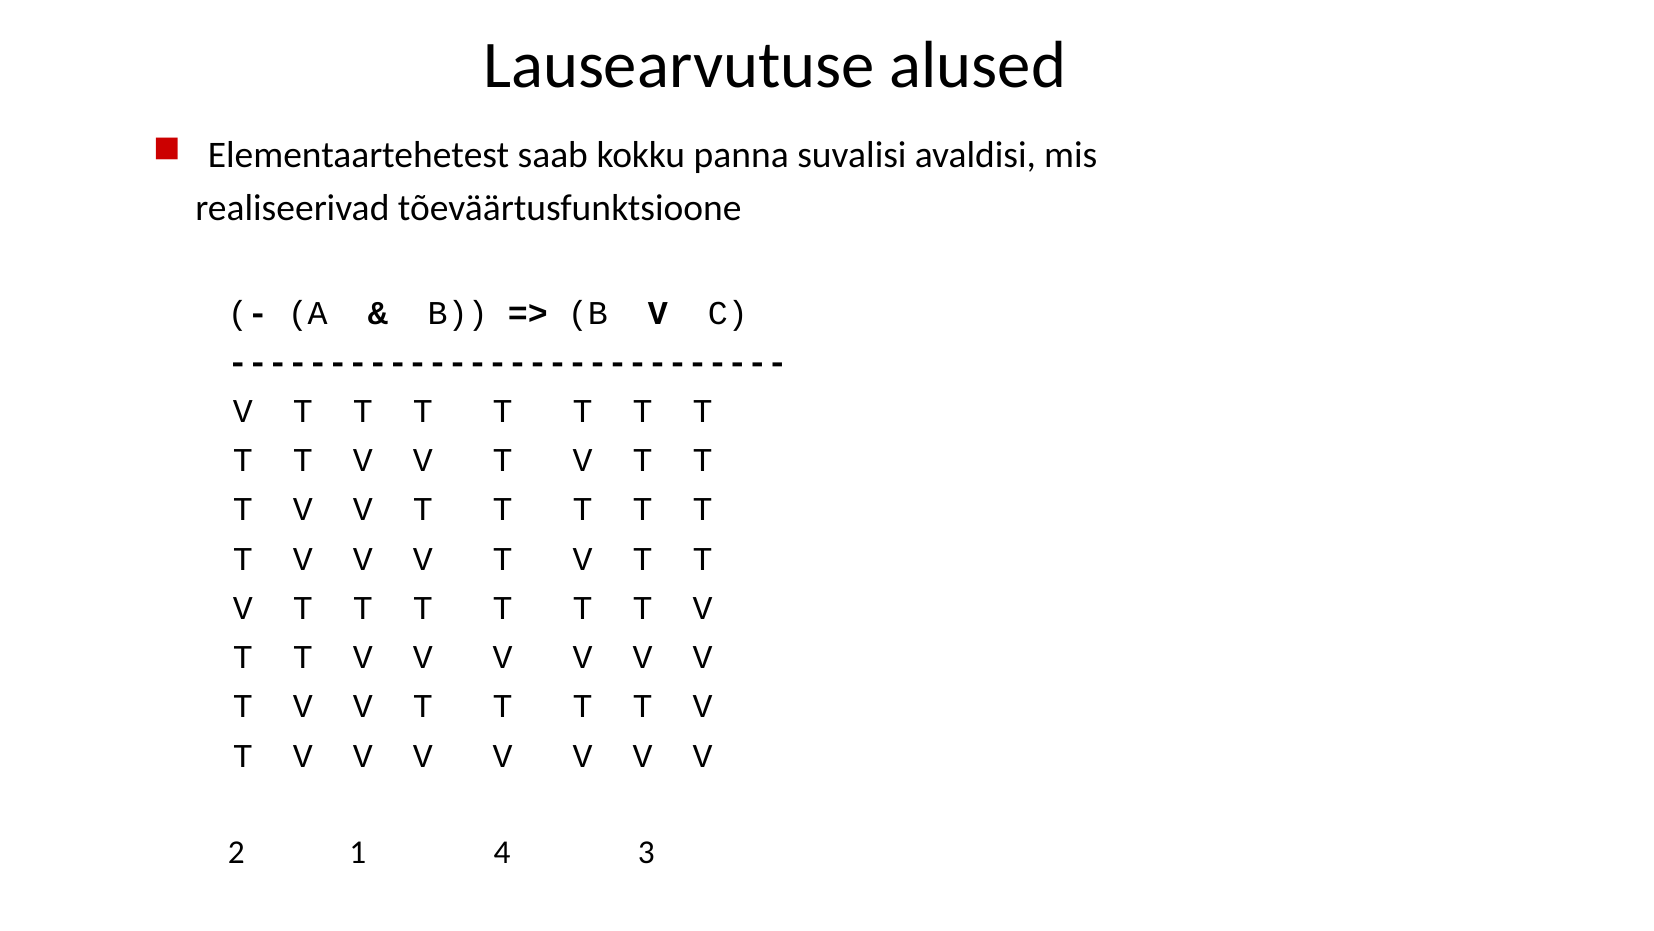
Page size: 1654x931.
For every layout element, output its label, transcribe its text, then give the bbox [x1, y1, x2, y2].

title Lausearvutuse alused [137, 0, 1413, 100]
list Elementaartehetest saab kokku panna suvalisi avaldisi, mis realiseerivad tõeväärtusfunktsioone (- (A & B)) => (B V C)‏ ---------------------------- V T T T T T T T T T V V T V T T T V V T T T T T T V V V T V T T V T T T T T T V T T V V V V V V T V V T T T T V T V V V V V V V 2 1 4 3 [137, 124, 1425, 931]
